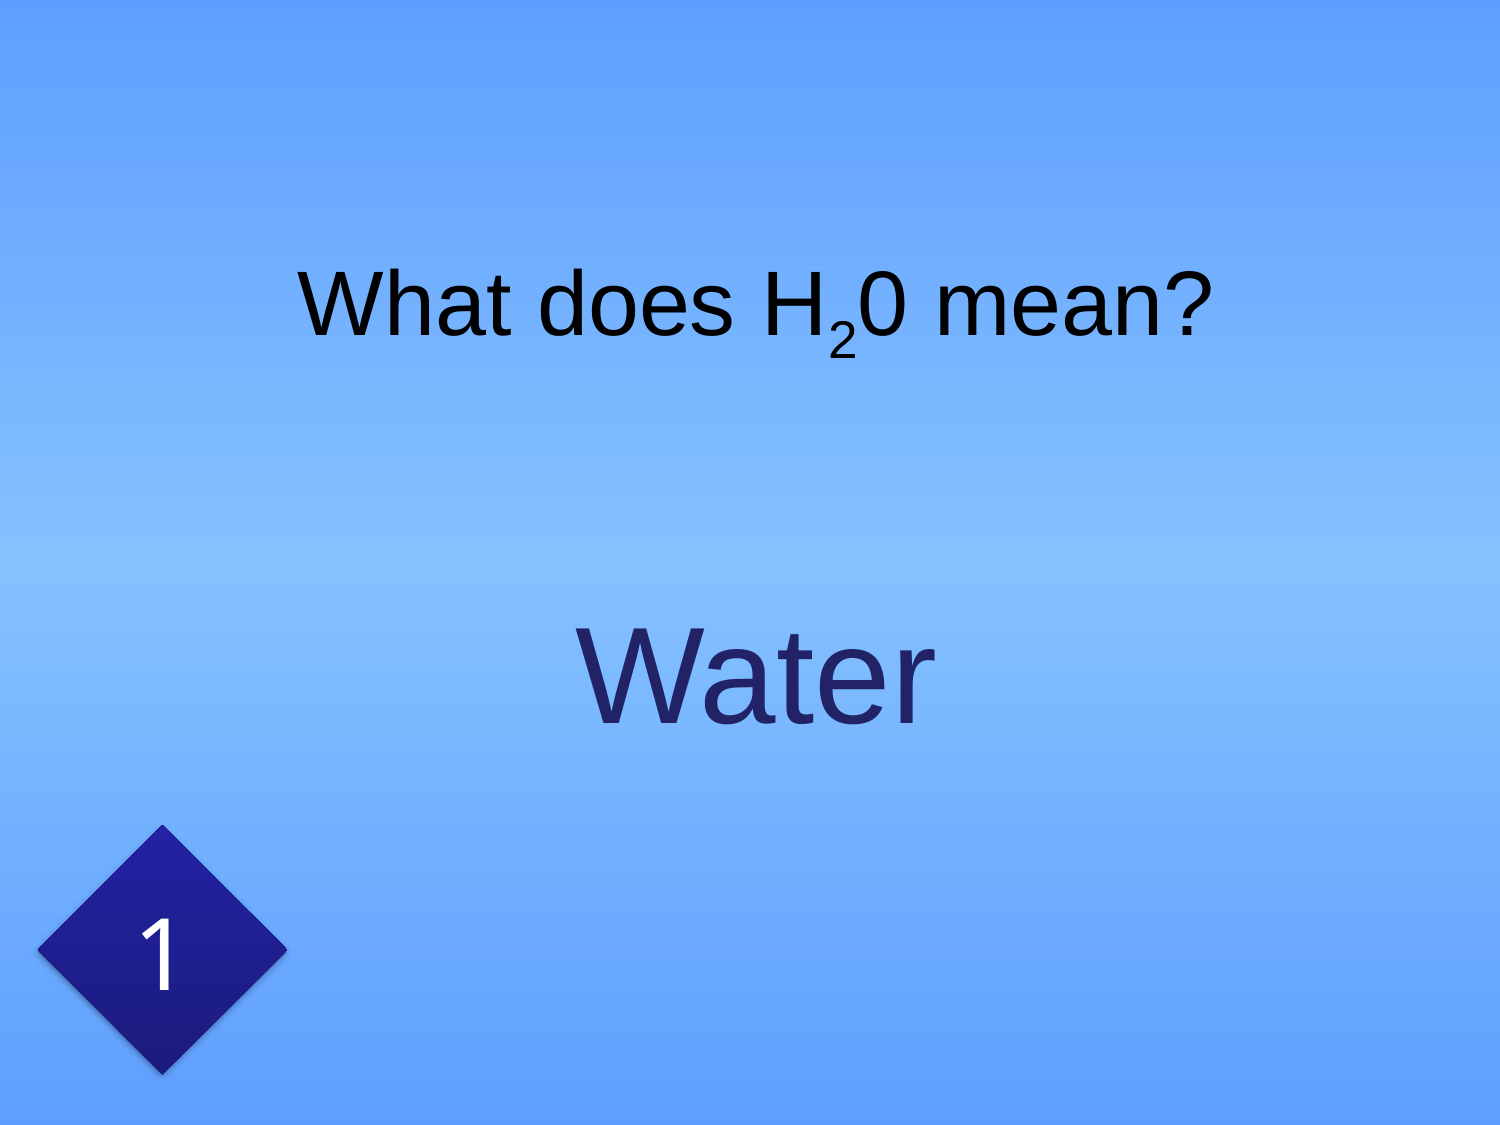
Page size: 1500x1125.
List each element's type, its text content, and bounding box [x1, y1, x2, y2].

text_box Water [112, 500, 1400, 838]
title What does H20 mean? [112, 137, 1401, 476]
text_box 1 [37, 838, 288, 1075]
